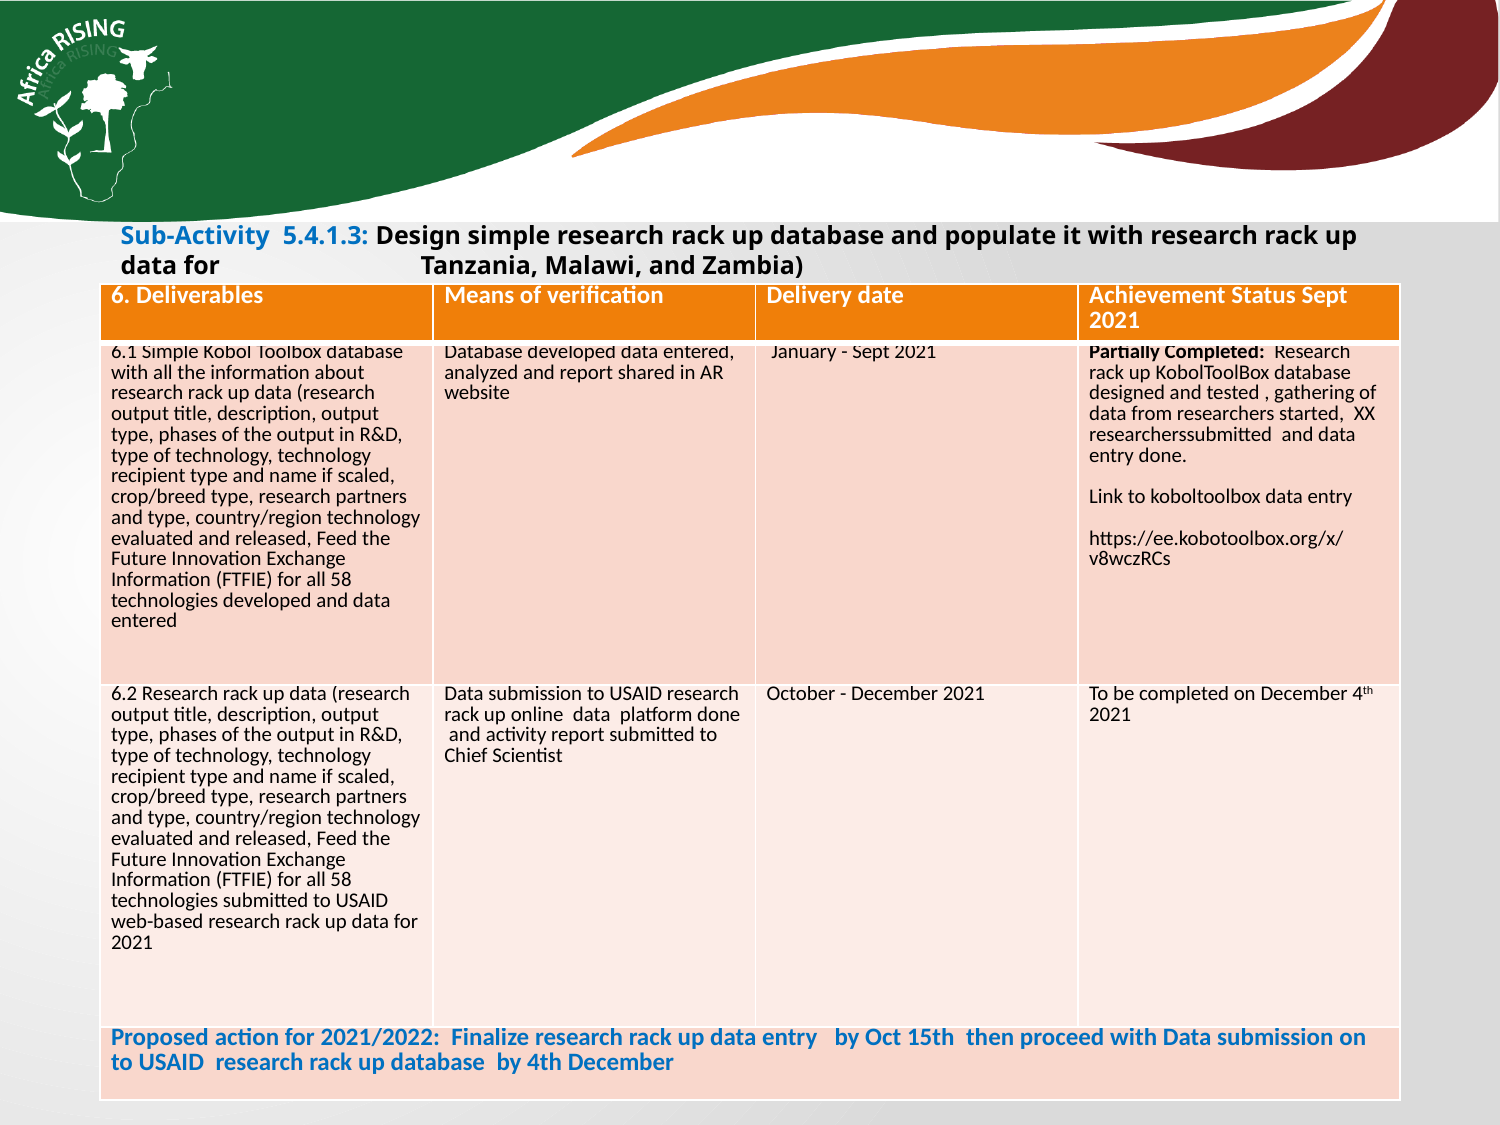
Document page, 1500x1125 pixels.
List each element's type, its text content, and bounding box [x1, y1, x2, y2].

table_header Means of verification [434, 285, 755, 340]
table_cell 6.1 Simple Kobol Toolbox database with all the information about research rack up data (research output title, description, output type, phases of the output in R&D, type of technology, technology recipient type and name if scaled, crop/breed type, research partners and type, country/region technology evaluated and released, Feed the Future Innovation Exchange Information (FTFIE) for all 58 technologies developed and data entered [101, 346, 432, 684]
picture [0, 0, 1499, 222]
list Sub-Activity 5.4.1.3: Design simple research rack up database and populate it with research rack up data for Tanzania, Malawi, and Zambia) [87, 212, 1388, 350]
table_header 6. Deliverables [101, 285, 432, 340]
table_cell To be completed on December 4th 2021 [1079, 686, 1399, 1026]
table_cell 6.2 Research rack up data (research output title, description, output type, phases of the output in R&D, type of technology, technology recipient type and name if scaled, crop/breed type, research partners and type, country/region technology evaluated and released, Feed the Future Innovation Exchange Information (FTFIE) for all 58 technologies submitted to USAID web-based research rack up data for 2021 [101, 686, 432, 1026]
table_cell October - December 2021 [756, 686, 1077, 1026]
table_cell Database developed data entered, analyzed and report shared in AR website [434, 346, 755, 684]
table_cell Proposed action for 2021/2022: Finalize research rack up data entry by Oct 15th then proceed with Data submission on to USAID research rack up database by 4th December [101, 1028, 1399, 1099]
table_cell January - Sept 2021 [756, 346, 1077, 684]
table_cell Data submission to USAID research rack up online data platform done and activity report submitted to Chief Scientist [434, 686, 755, 1026]
table_header Delivery date [756, 285, 1077, 340]
table_cell Partially Completed: Research rack up KobolToolBox database designed and tested , gathering of data from researchers started, XX researcherssubmitted and data entry done. Link to koboltoolbox data entry https://ee.kobotoolbox.org/x/v8wczRCs [1079, 346, 1399, 684]
table_header Achievement Status Sept 2021 [1079, 285, 1399, 340]
